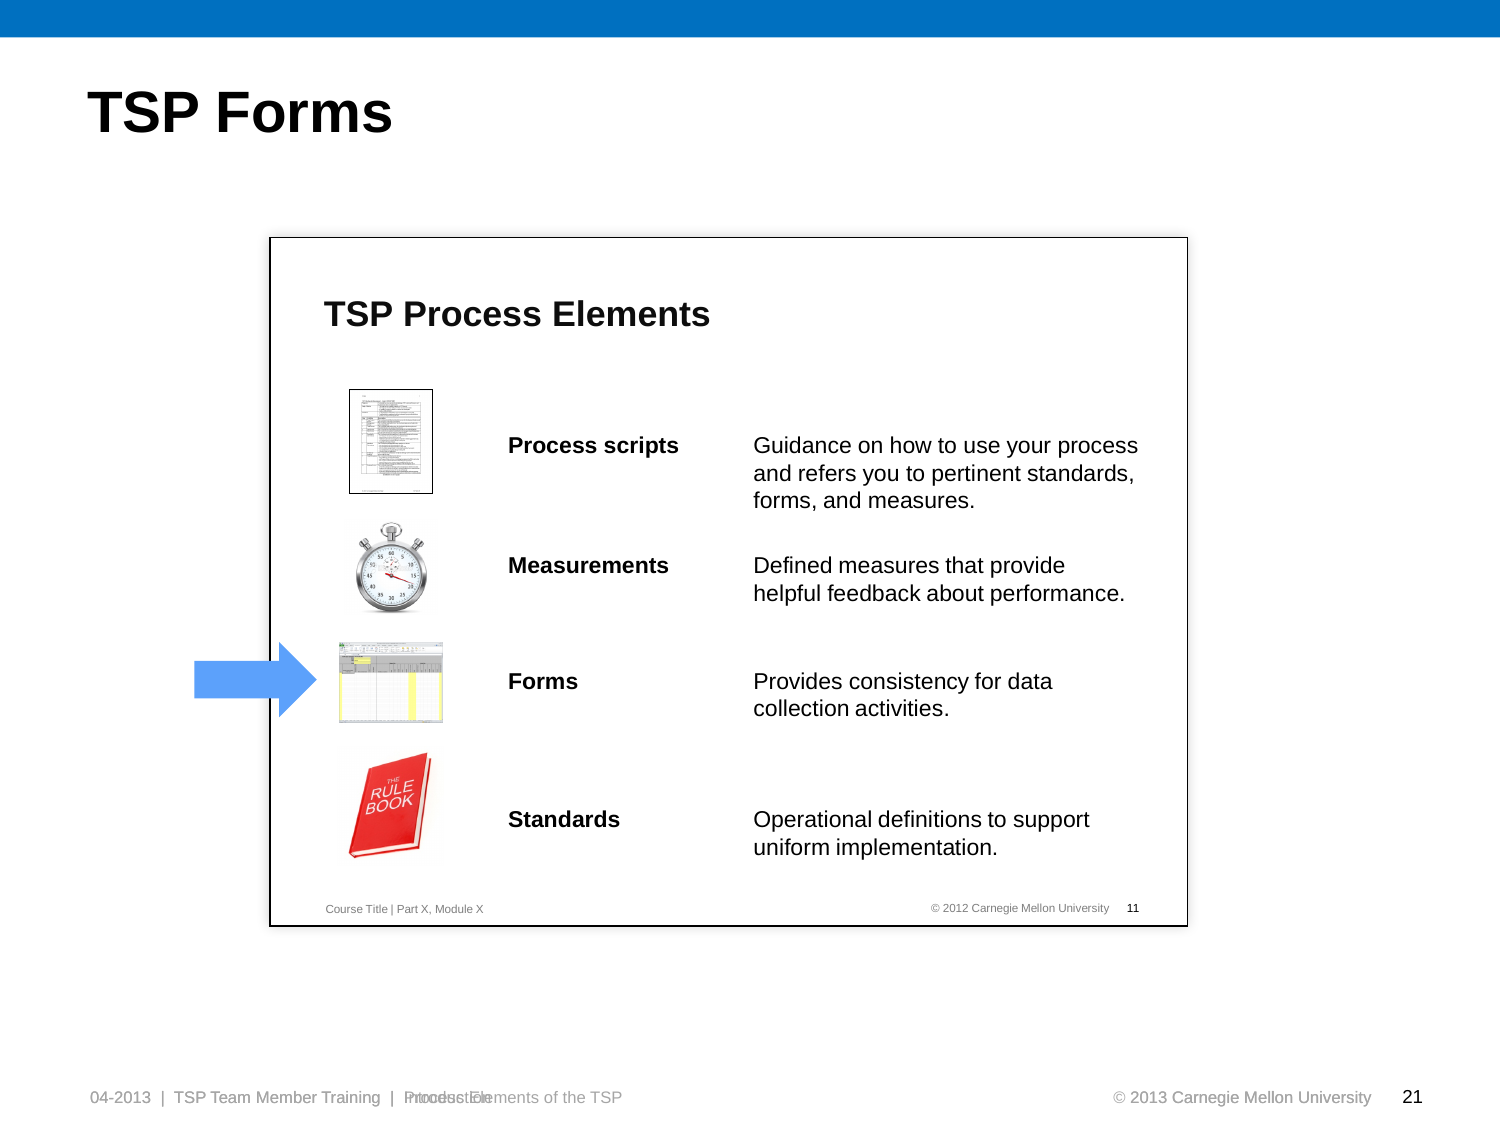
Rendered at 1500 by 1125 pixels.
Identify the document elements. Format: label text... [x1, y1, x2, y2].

picture [270, 237, 1188, 926]
text_box [194, 660, 265, 699]
title TSP Forms [87, 87, 1439, 226]
